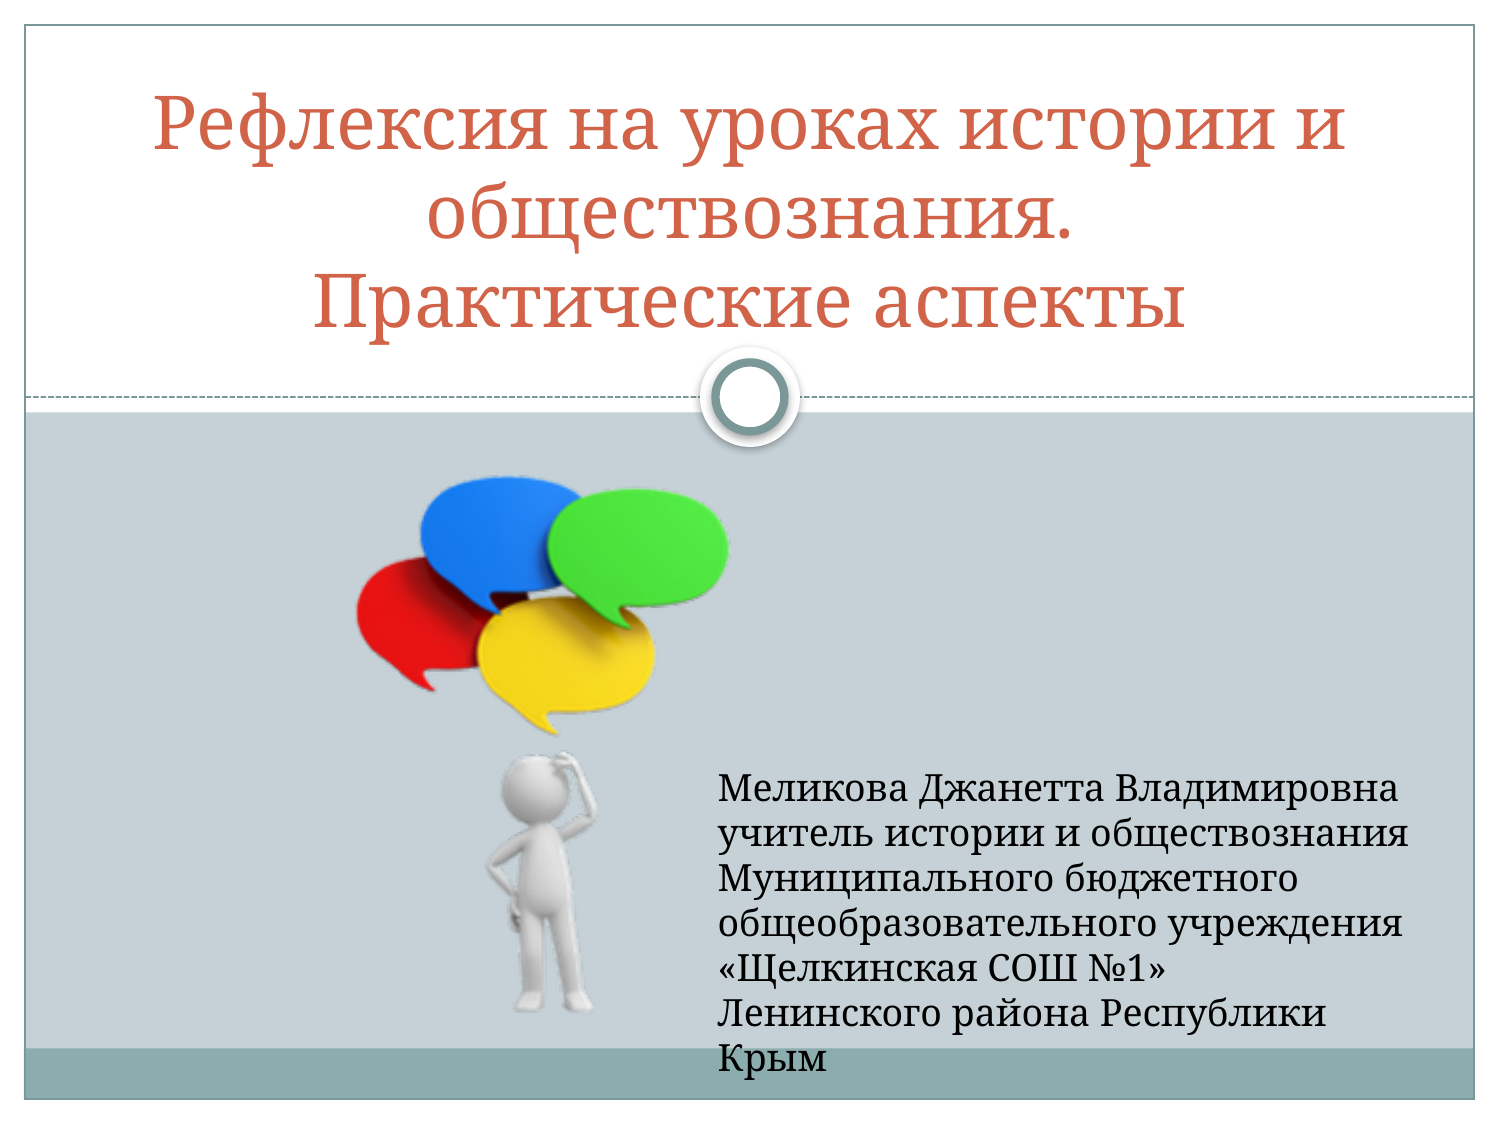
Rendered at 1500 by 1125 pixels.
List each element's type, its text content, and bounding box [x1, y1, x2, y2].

text_box Меликова Джанетта Владимировна учитель истории и обществознания Муниципального бюджетного общеобразовательного учреждения «Щелкинская СОШ №1» Ленинского района Республики Крым [702, 756, 1453, 1125]
picture [265, 474, 833, 1040]
title Рефлексия на уроках истории и обществознания. Практические аспекты [112, 62, 1388, 350]
